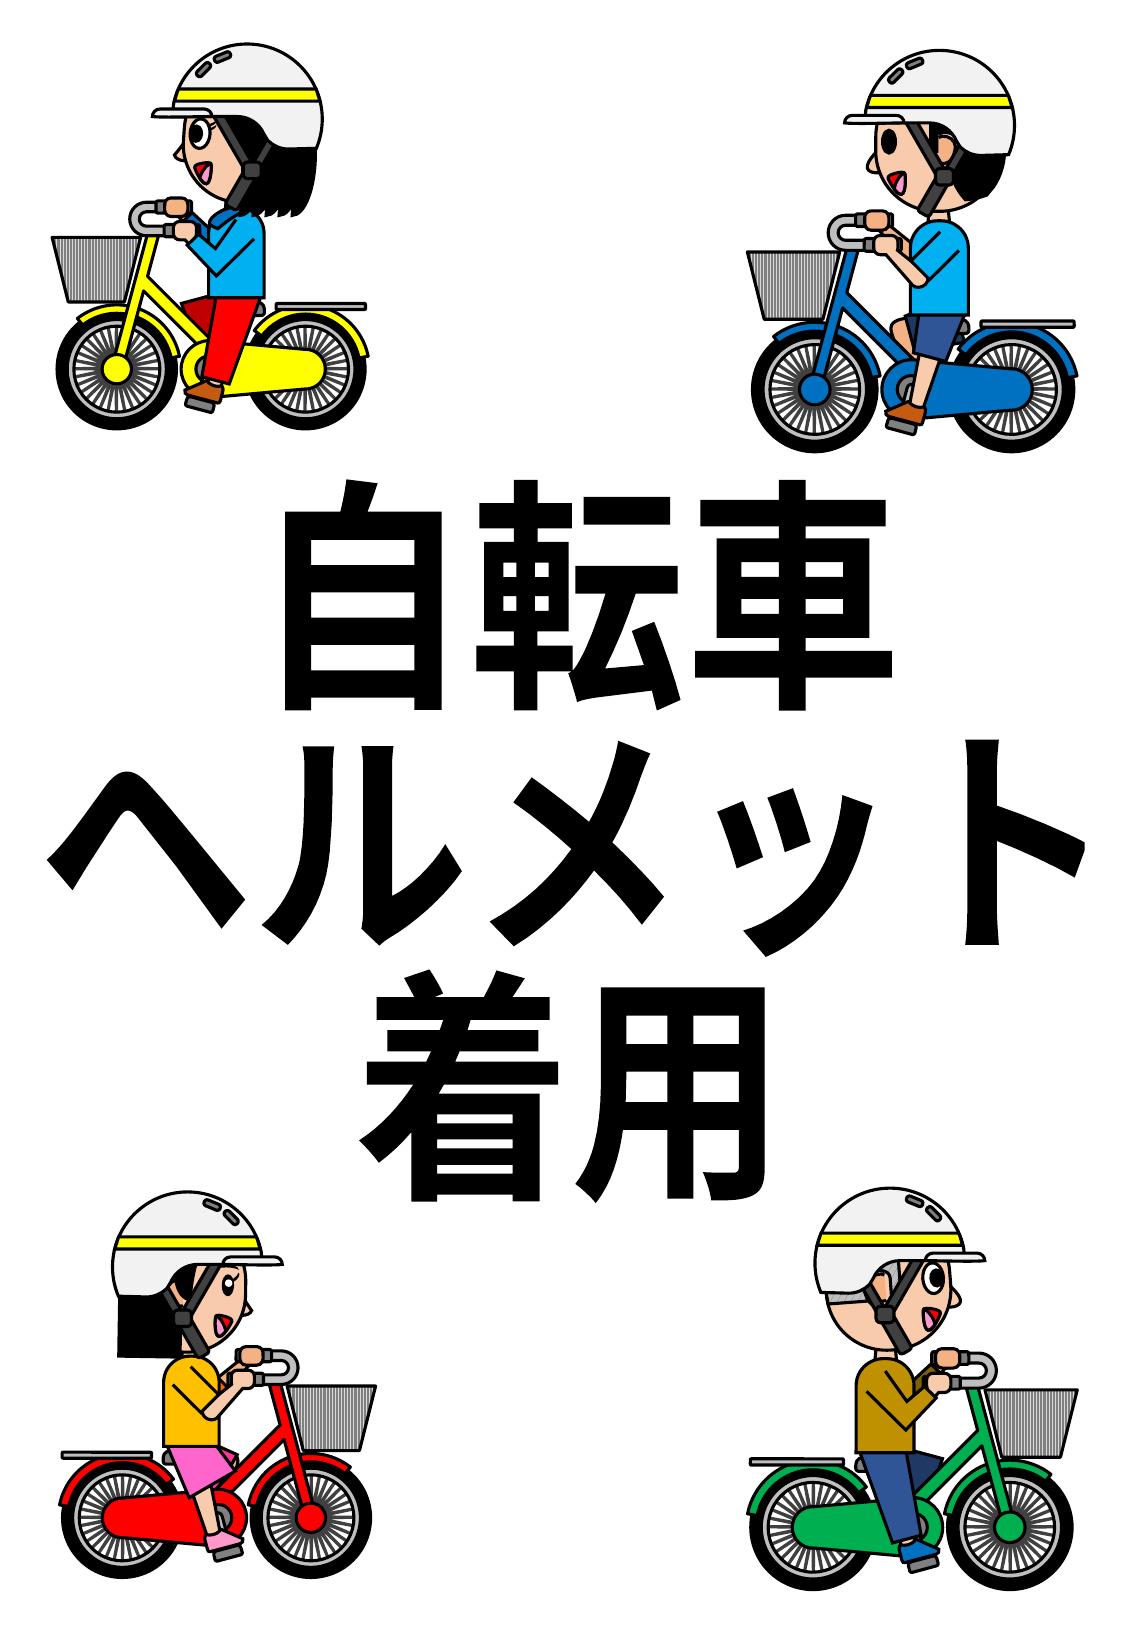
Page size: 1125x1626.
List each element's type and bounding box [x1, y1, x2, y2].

text_box [58, 1191, 376, 1582]
text_box [747, 50, 1079, 456]
text_box [51, 43, 370, 433]
text_box [746, 1187, 1078, 1594]
